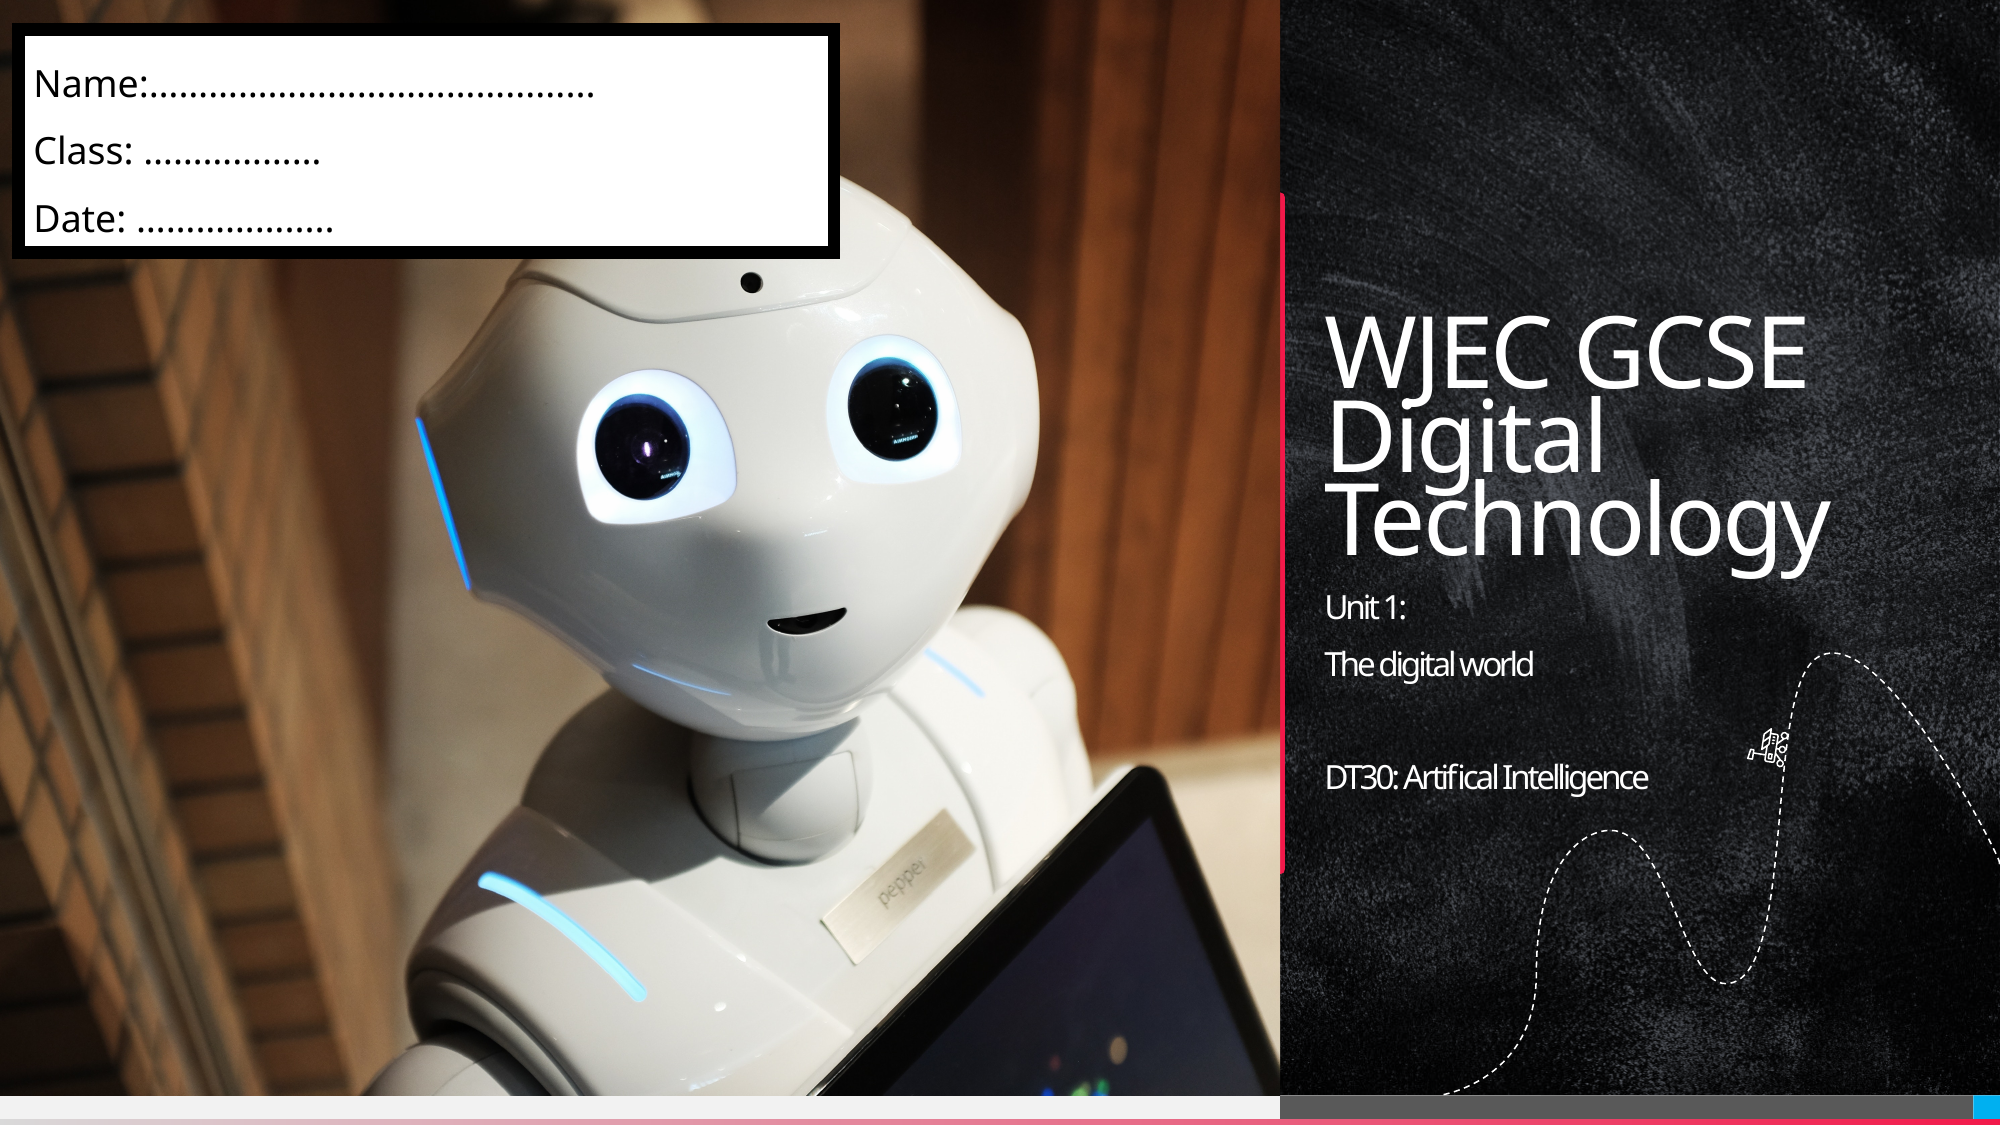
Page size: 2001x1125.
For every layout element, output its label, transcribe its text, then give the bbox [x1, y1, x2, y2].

title WJEC GCSE Digital Technology [1324, 321, 1942, 576]
picture [0, 0, 1281, 1096]
text_box [1746, 728, 1789, 768]
subtitle Unit 1: The digital world DT30: Artifical Intelligence [1324, 590, 1941, 853]
